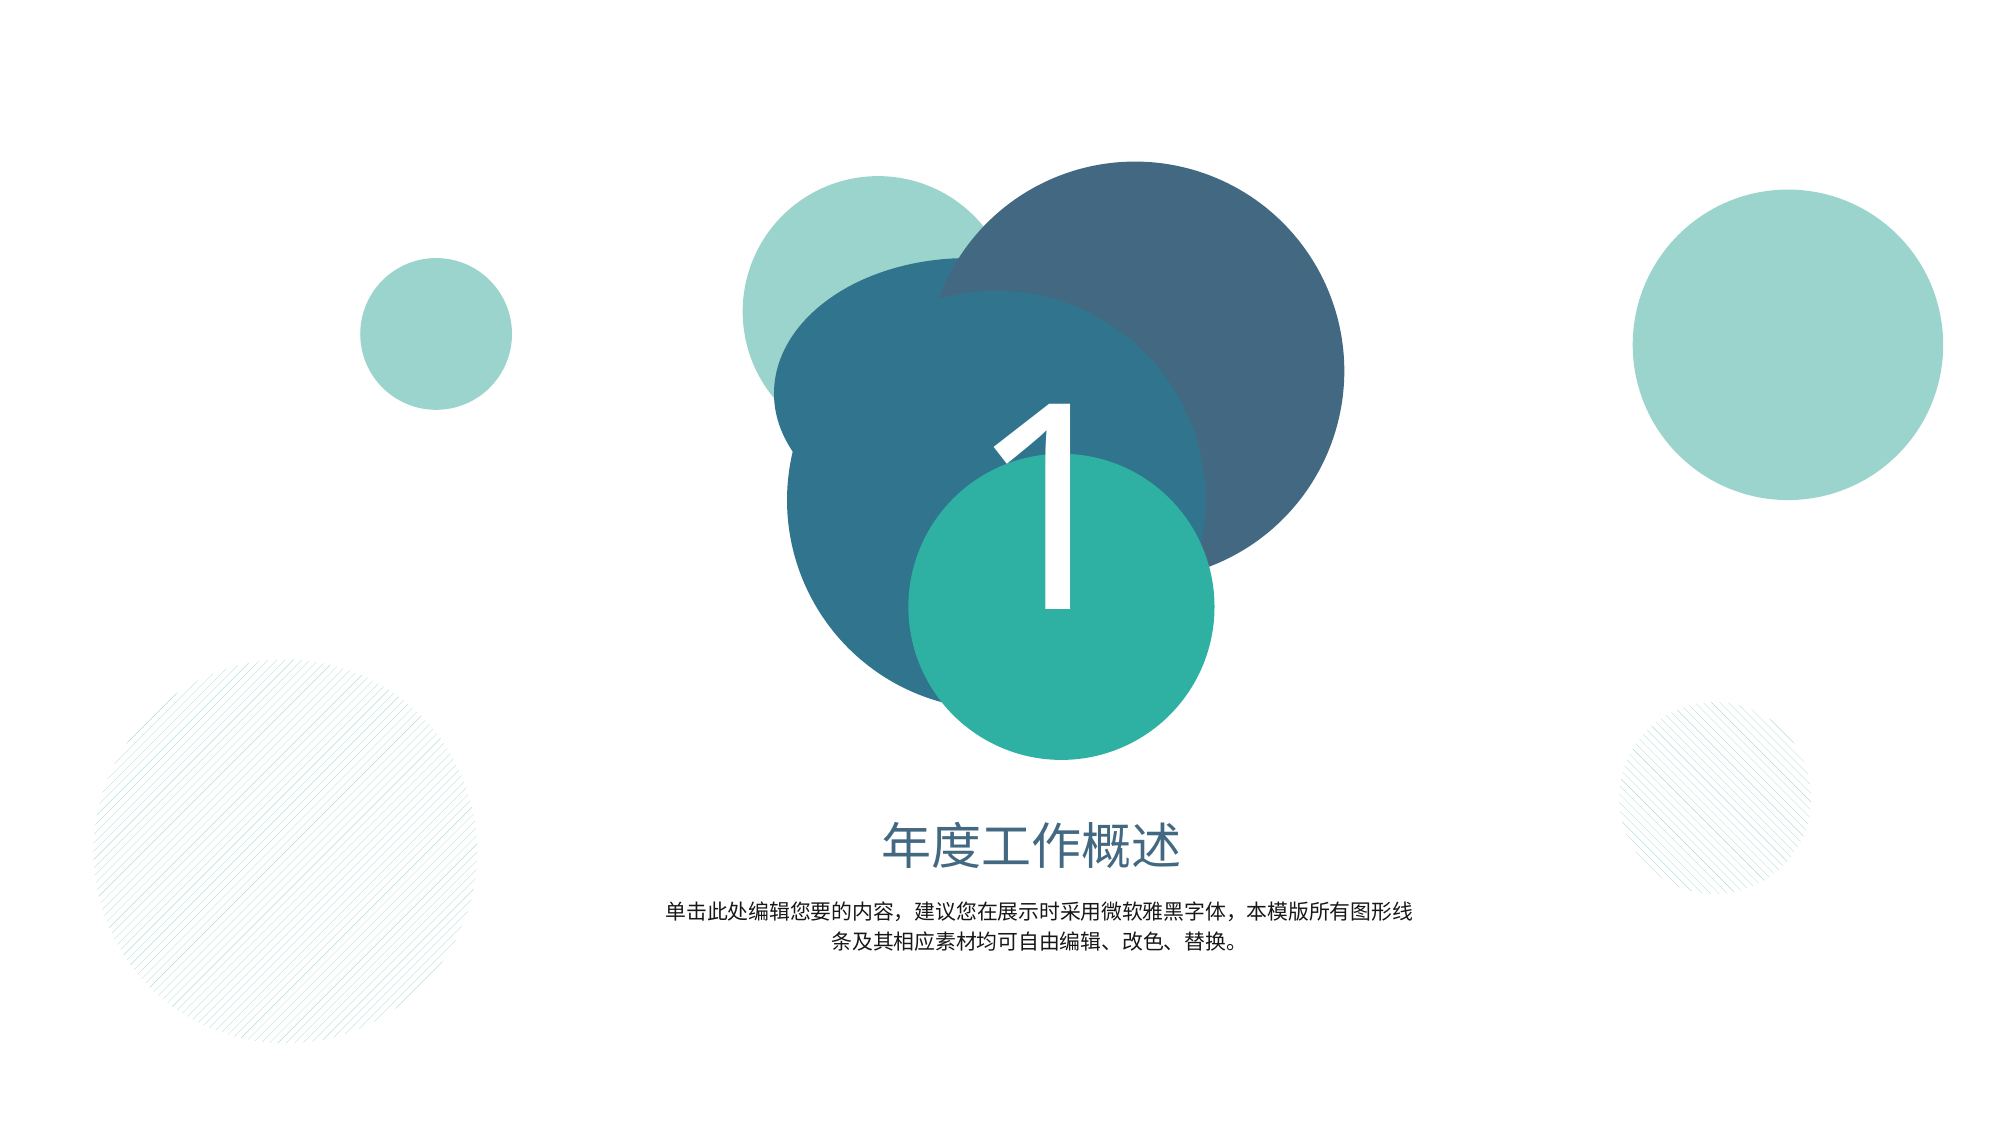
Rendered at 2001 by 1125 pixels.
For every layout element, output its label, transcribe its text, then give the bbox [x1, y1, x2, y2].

text_box 年度工作概述 [870, 809, 1194, 881]
text_box [359, 257, 514, 411]
text_box [1618, 701, 1813, 896]
text_box 单击此处编辑您要的内容，建议您在展示时采用微软雅黑字体，本模版所有图形线条及其相应素材均可自由编辑、改色、替换。 [658, 893, 1420, 954]
text_box [92, 658, 479, 1045]
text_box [742, 161, 1345, 760]
text_box [1631, 188, 1945, 502]
